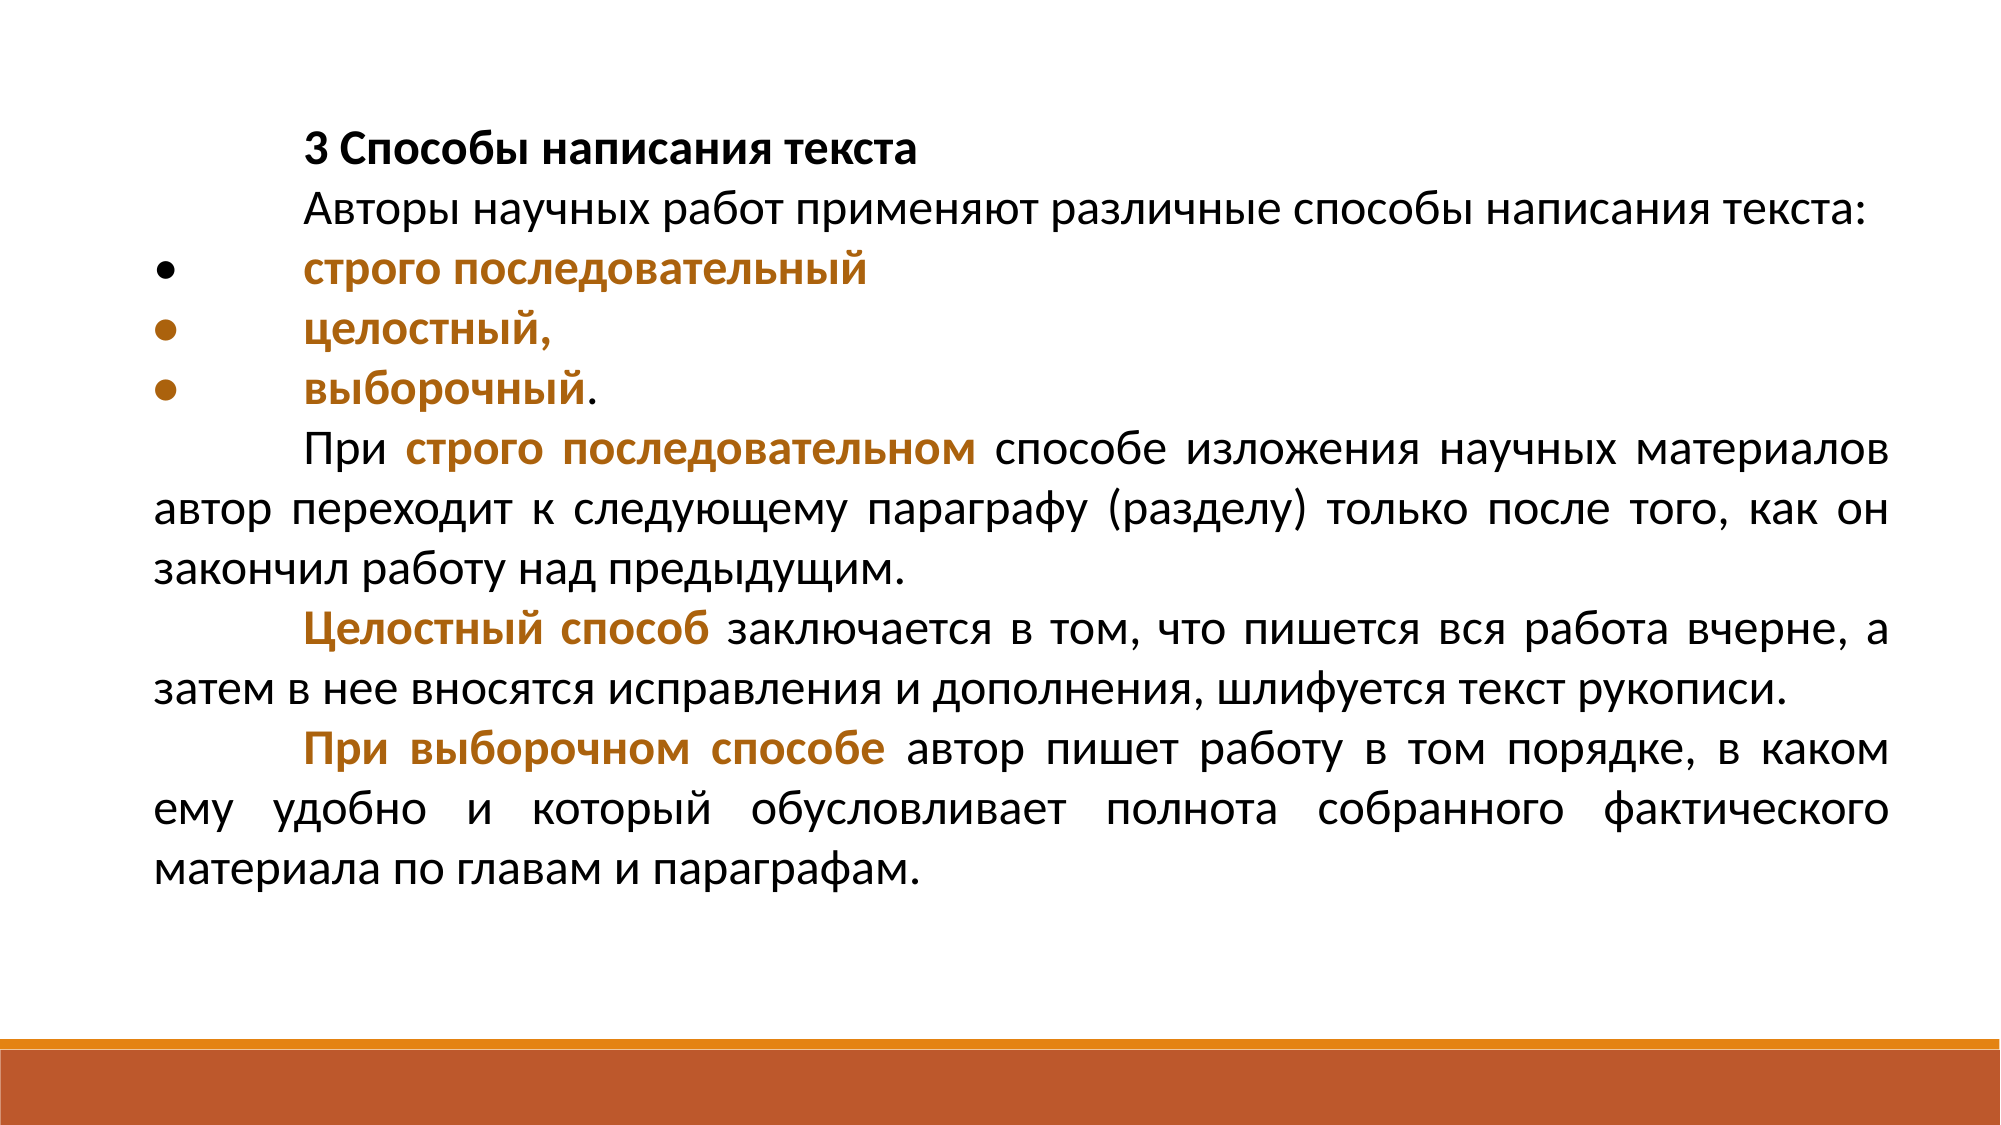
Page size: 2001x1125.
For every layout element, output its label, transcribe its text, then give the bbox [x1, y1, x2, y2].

text_box 3 Способы написания текста Авторы научных работ применяют различные способы написания текста: • строго последовательный • целостный, • выборочный. При строго последовательном способе изложения научных материалов автор переходит к следующему параграфу (разделу) только после того, как он закончил работу над предыдущим. Целостный способ заключается в том, что пишется вся работа вчерне, а затем в нее вносятся исправления и дополнения, шлифуется текст рукописи. При выборочном способе автор пишет работу в том порядке, в каком ему удобно и который обусловливает полнота собранного фактического материала по главам и параграфам. [138, 107, 1905, 903]
